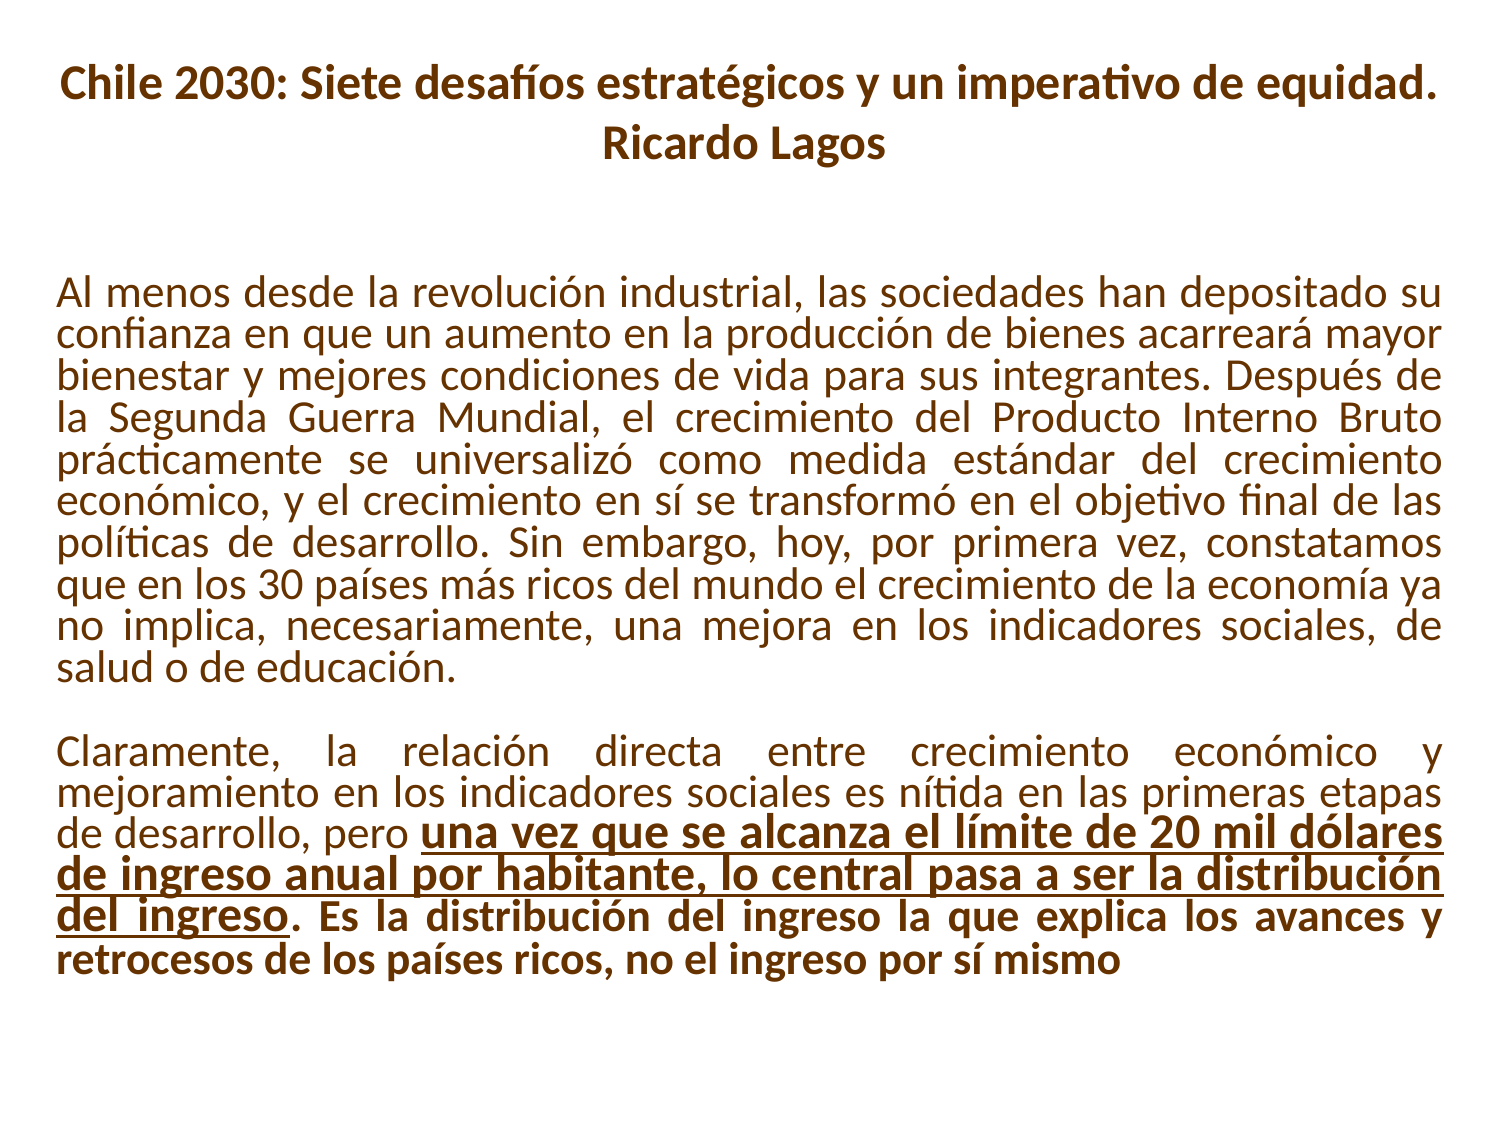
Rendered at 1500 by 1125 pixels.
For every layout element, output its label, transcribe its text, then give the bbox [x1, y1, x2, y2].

text_box Chile 2030: Siete desafíos estratégicos y un imperativo de equidad. Ricardo Lagos [0, 42, 1500, 178]
text_box Al menos desde la revolución industrial, las sociedades han depositado su confianza en que un aumento en la producción de bienes acarreará mayor bienestar y mejores condiciones de vida para sus integrantes. Después de la Segunda Guerra Mundial, el crecimiento del Producto Interno Bruto prácticamente se universalizó como medida estándar del crecimiento económico, y el crecimiento en sí se transformó en el objetivo final de las políticas de desarrollo. Sin embargo, hoy, por primera vez, constatamos que en los 30 países más ricos del mundo el crecimiento de la economía ya no implica, necesariamente, una mejora en los indicadores sociales, de salud o de educación. Claramente, la relación directa entre crecimiento económico y mejoramiento en los indicadores sociales es nítida en las primeras etapas de desarrollo, pero una vez que se alcanza el límite de 20 mil dólares de ingreso anual por habitante, lo central pasa a ser la distribución del ingreso. Es la distribución del ingreso la que explica los avances y retrocesos de los países ricos, no el ingreso por sí mismo [41, 267, 1459, 991]
